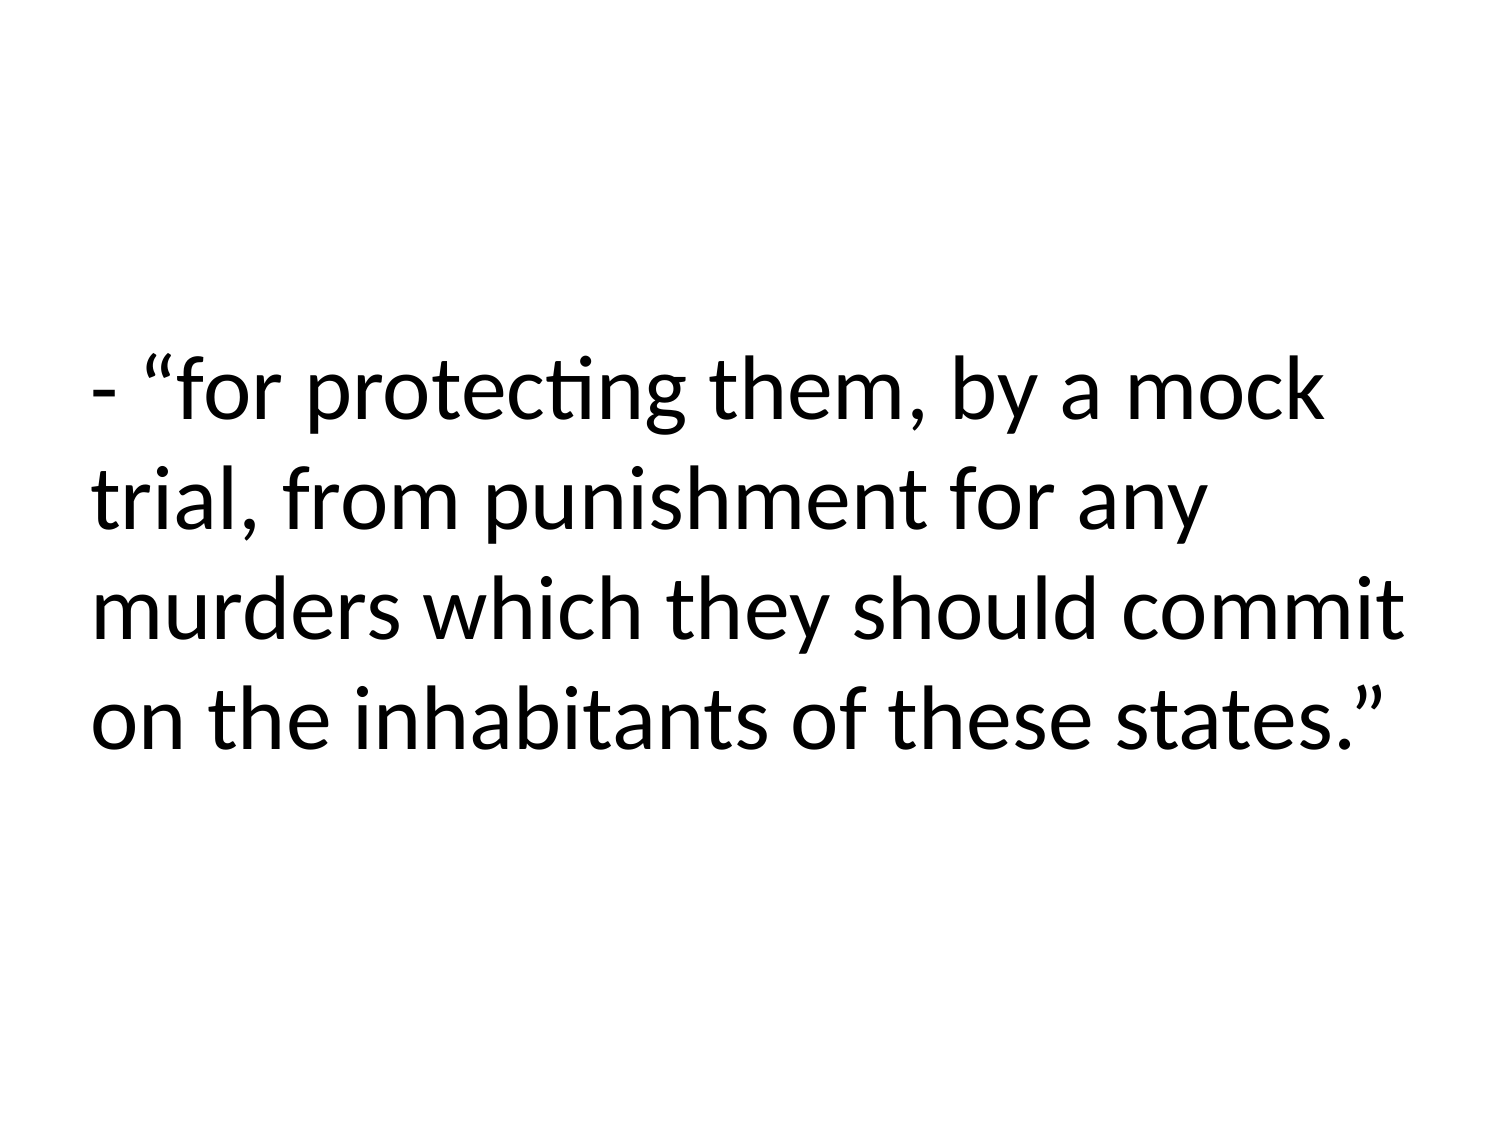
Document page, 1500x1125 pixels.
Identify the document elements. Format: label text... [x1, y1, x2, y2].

title - “for protecting them, by a mock trial, from punishment for any murders which they should commit on the inhabitants of these states.” [74, 44, 1426, 1051]
